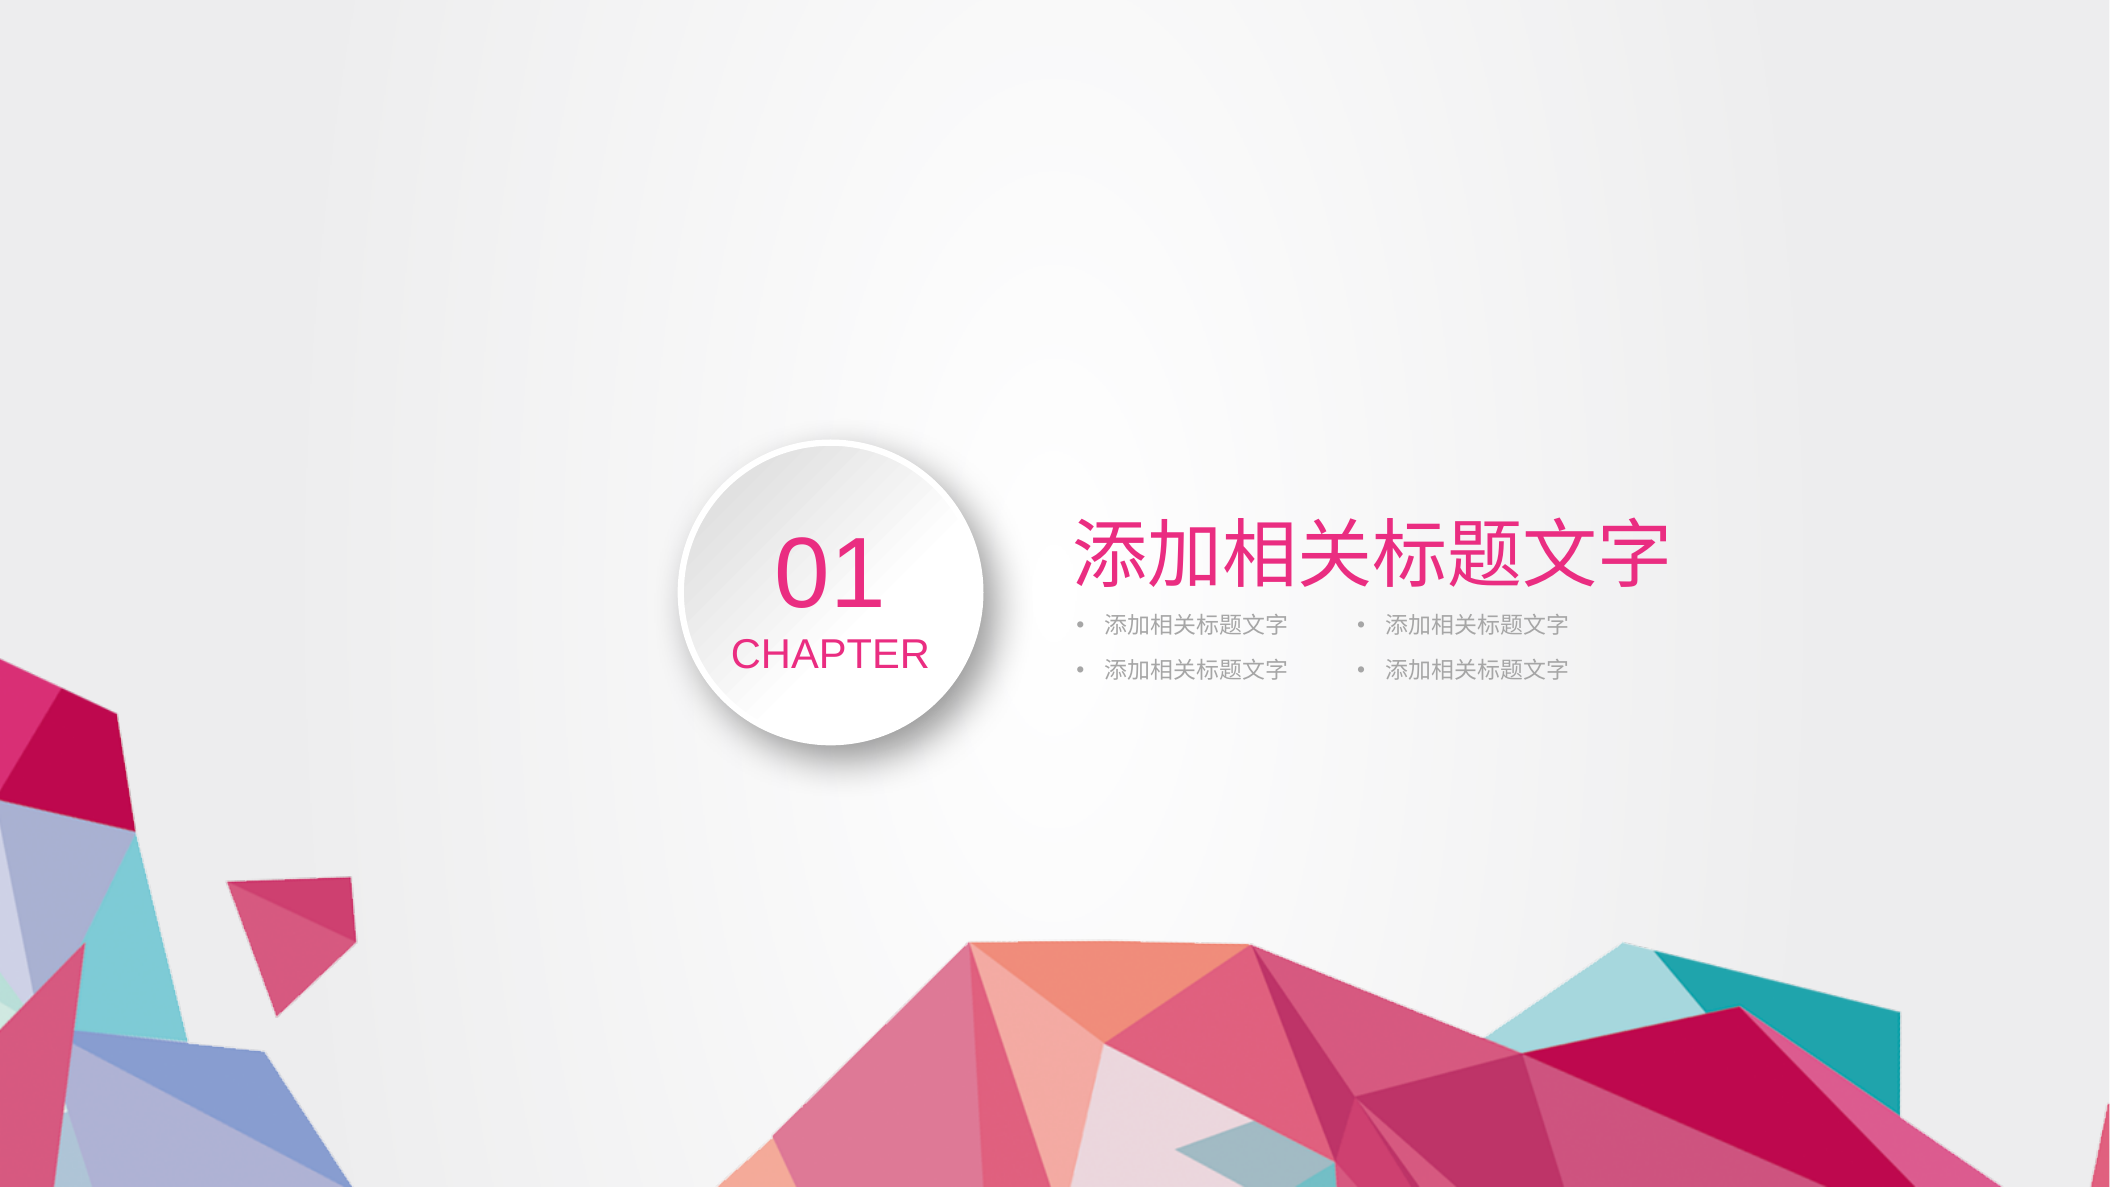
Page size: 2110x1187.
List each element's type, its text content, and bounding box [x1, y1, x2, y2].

text_box [679, 441, 982, 640]
picture [0, 0, 2110, 1187]
text_box 01 CHAPTER [706, 507, 955, 640]
text_box 添加相关标题文字 [1072, 506, 1705, 597]
text_box 添加相关标题文字 [1342, 603, 1585, 640]
text_box 添加相关标题文字 [1061, 603, 1304, 640]
